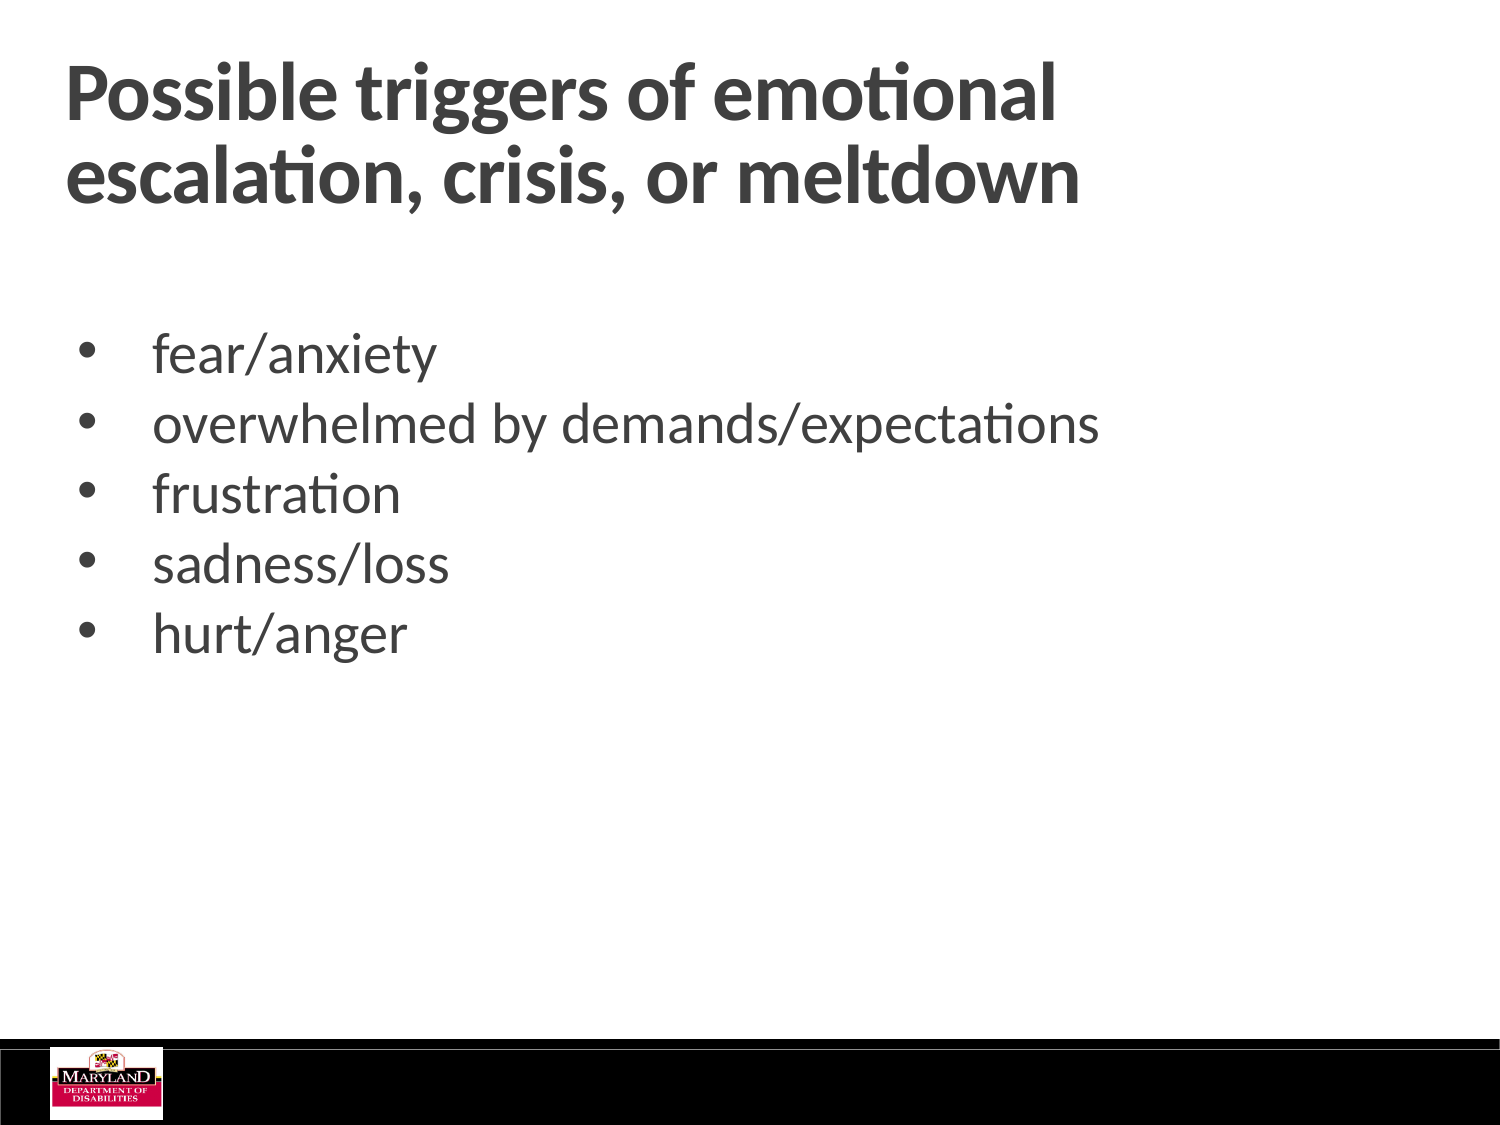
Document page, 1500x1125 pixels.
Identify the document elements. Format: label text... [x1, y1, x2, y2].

title Possible triggers of emotional escalation, crisis, or meltdown [50, 50, 1400, 1006]
picture [50, 1047, 163, 1120]
text_box fear/anxiety overwhelmed by demands/expectations frustration sadness/loss hurt/anger [62, 237, 1375, 813]
